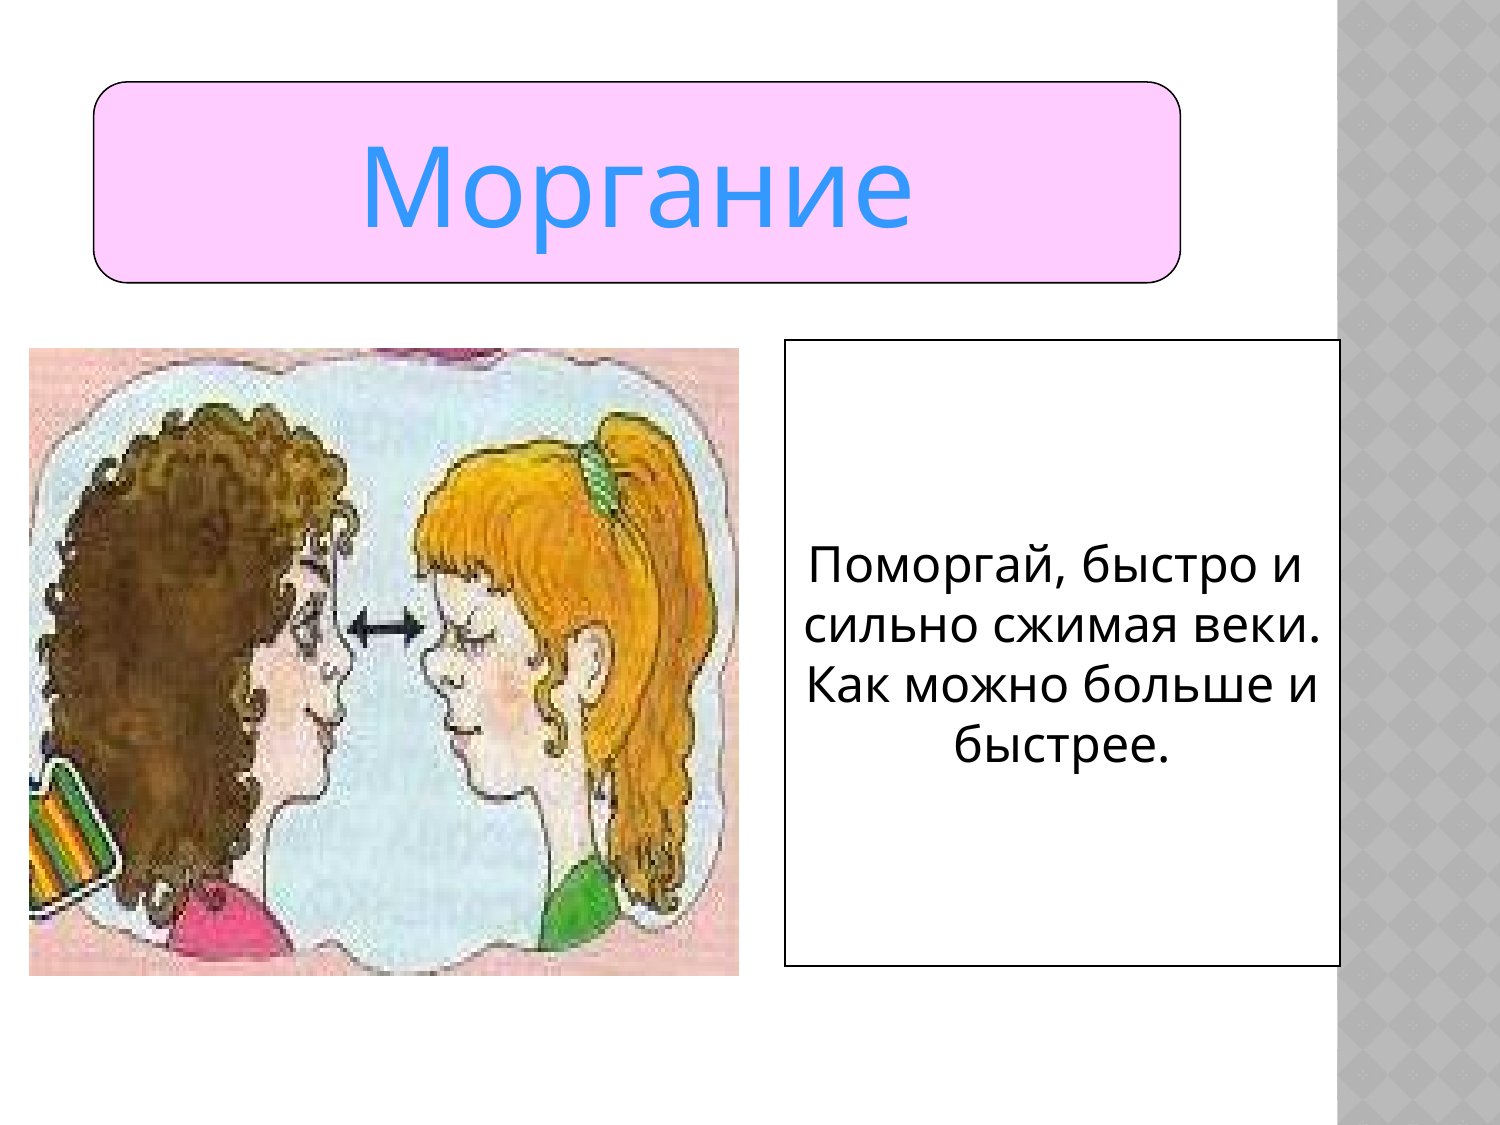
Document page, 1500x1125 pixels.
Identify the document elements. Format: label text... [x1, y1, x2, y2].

text_box Моргание [93, 81, 1181, 283]
picture [28, 347, 739, 977]
text_box Поморгай, быстро и сильно сжимая веки. Как можно больше и быстрее. [785, 339, 1341, 966]
